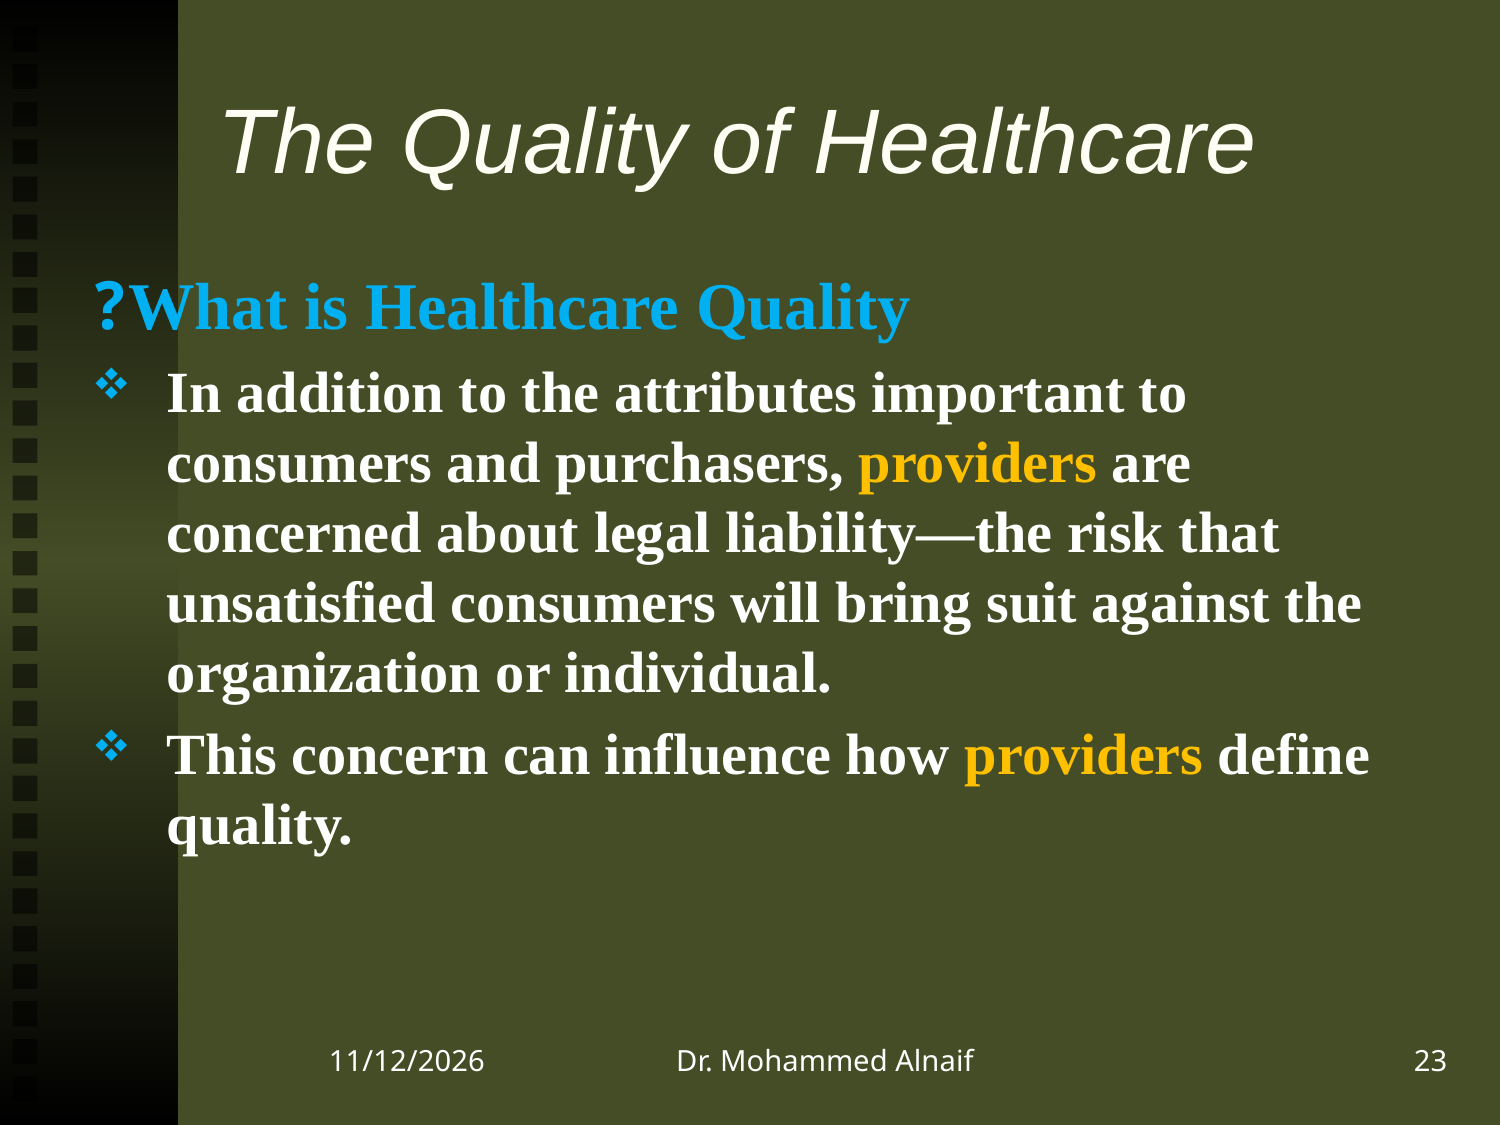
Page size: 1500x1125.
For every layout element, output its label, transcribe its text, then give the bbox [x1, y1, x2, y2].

subtitle What is Healthcare Quality? In addition to the attributes important to consumers and purchasers, providers are concerned about legal liability—the risk that unsatisfied consumers will bring suit against the organization or individual. This concern can influence how providers define quality. [76, 255, 1448, 1000]
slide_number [187, 1024, 501, 1101]
title The Quality of Healthcare [100, 42, 1376, 231]
footer Dr. Mohammed Alnaif [587, 1024, 1063, 1101]
slide_number 23 [1149, 1024, 1463, 1101]
